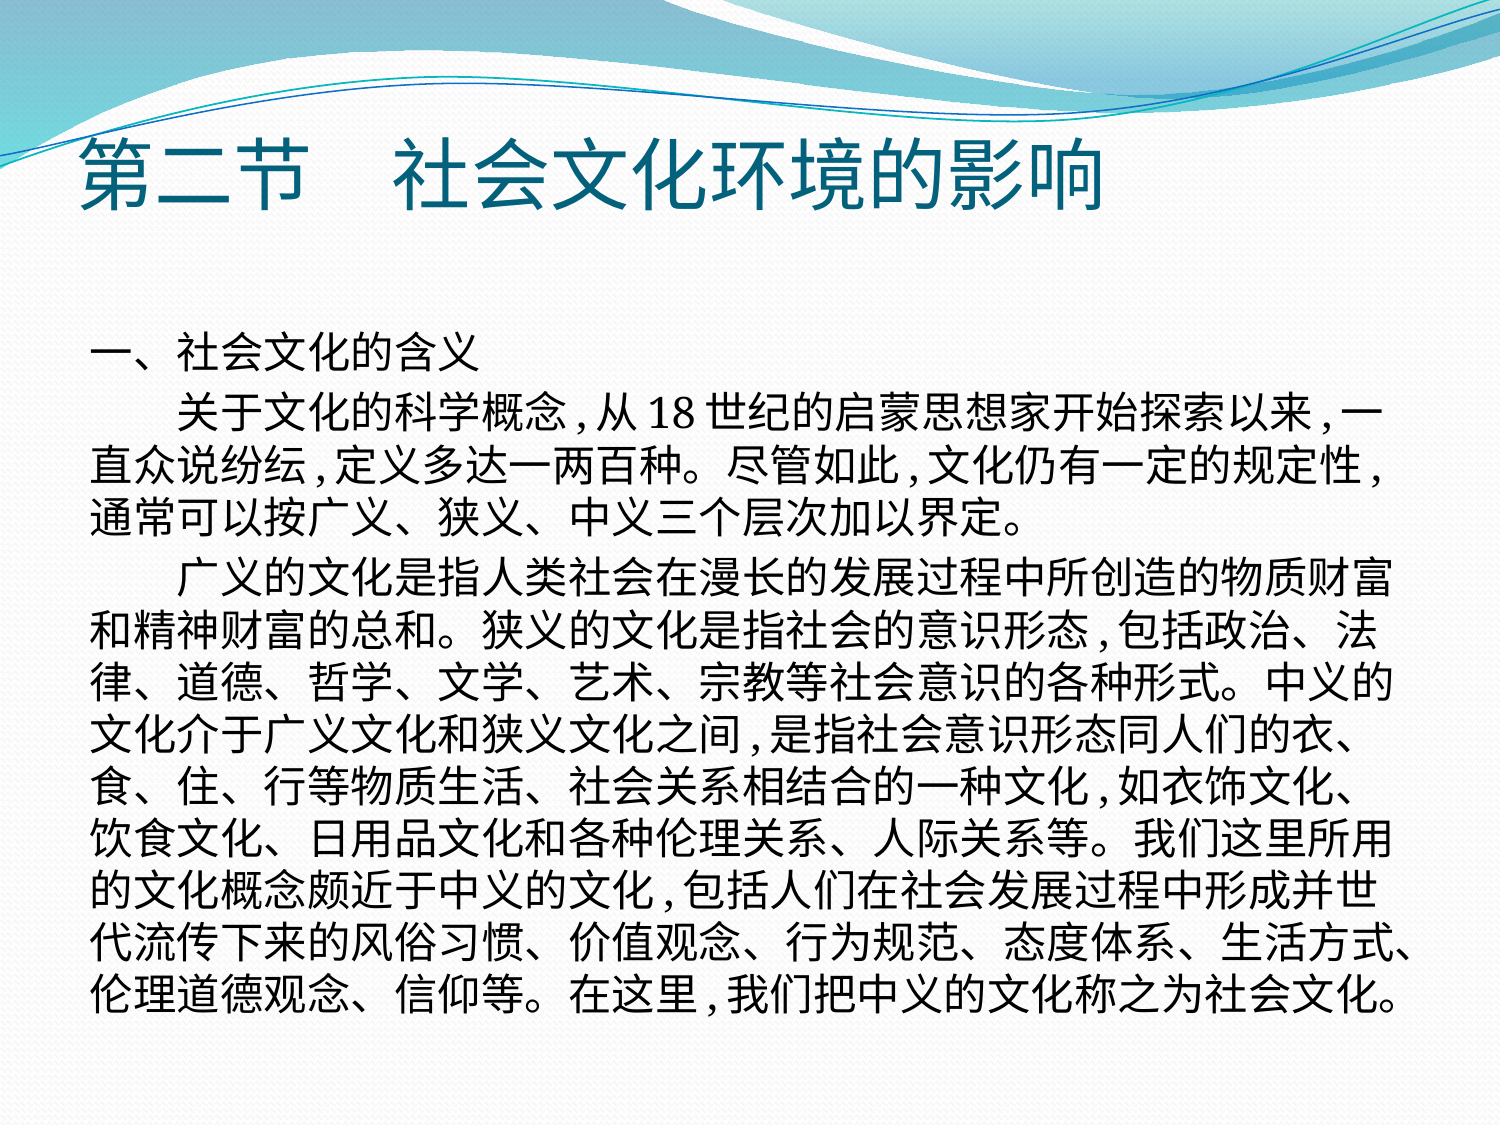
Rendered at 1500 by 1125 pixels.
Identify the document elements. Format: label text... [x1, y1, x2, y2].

title 第二节 社会文化环境的影响 [75, 115, 1425, 220]
list 一、社会文化的含义 关于文化的科学概念,从18世纪的启蒙思想家开始探索以来,一直众说纷纭,定义多达一两百种。尽管如此,文化仍有一定的规定性,通常可以按广义、狭义、中义三个层次加以界定。 广义的文化是指人类社会在漫长的发展过程中所创造的物质财富和精神财富的总和。狭义的文化是指社会的意识形态,包括政治、法律、道德、哲学、文学、艺术、宗教等社会意识的各种形式。中义的文化介于广义文化和狭义文化之间,是指社会意识形态同人们的衣、食、住、行等物质生活、社会关系相结合的一种文化,如衣饰文化、饮食文化、日用品文化和各种伦理关系、人际关系等。我们这里所用的文化概念颇近于中义的文化,包括人们在社会发展过程中形成并世代流传下来的风俗习惯、价值观念、行为规范、态度体系、生活方式、伦理道德观念、信仰等。在这里,我们把中义的文化称之为社会文化。 [75, 317, 1425, 1038]
